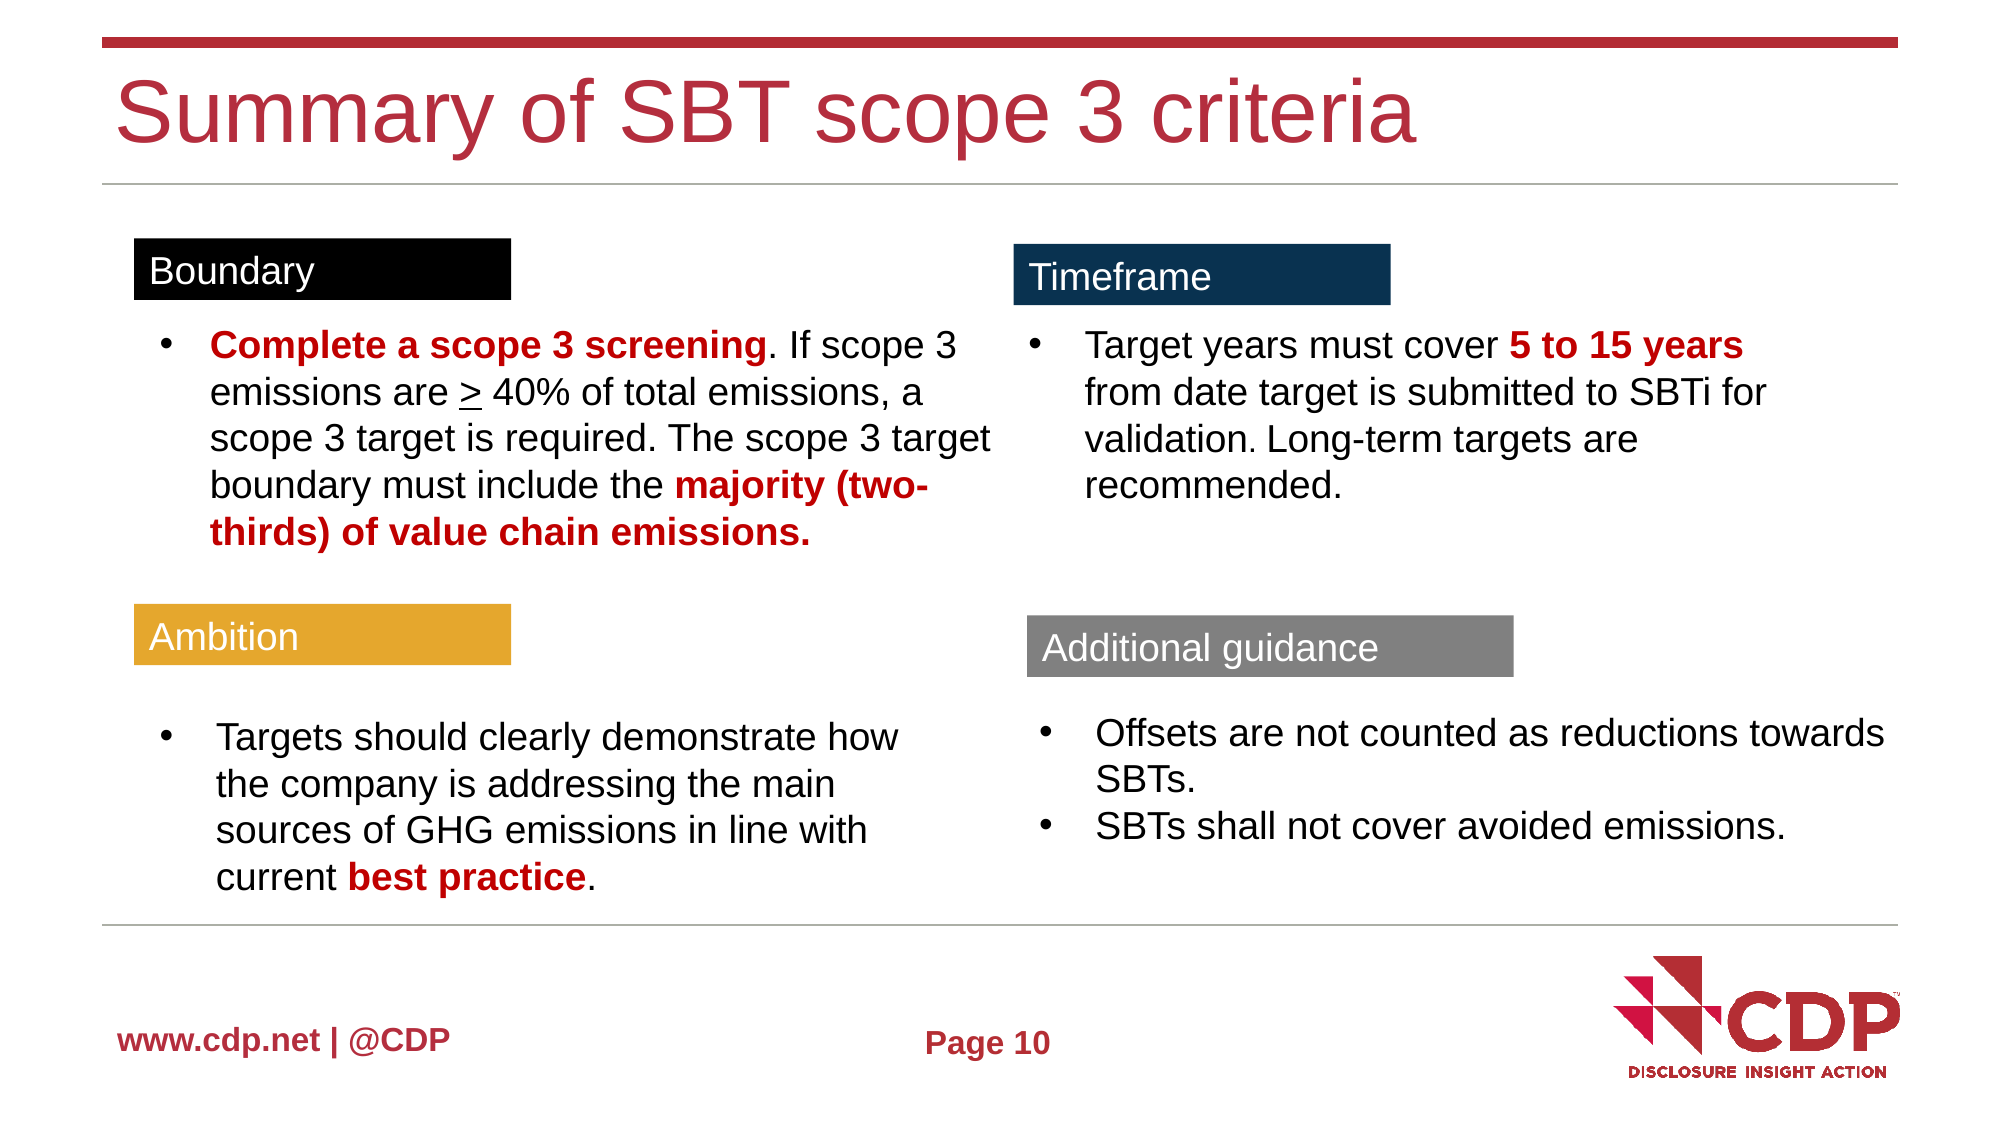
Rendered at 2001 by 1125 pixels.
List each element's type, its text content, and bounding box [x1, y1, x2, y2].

text_box Boundary [134, 238, 512, 300]
text_box Target years must cover 5 to 15 years from date target is submitted to SBTi for validation. Long-term targets are recommended. [1013, 312, 1836, 514]
text_box Offsets are not counted as reductions towards SBTs. SBTs shall not cover avoided emissions. [1024, 700, 1900, 855]
text_box Targets should clearly demonstrate how the company is addressing the main sources of GHG emissions in line with current best practice. [144, 704, 928, 999]
text_box Additional guidance [1027, 615, 1514, 677]
text_box Timeframe [1013, 243, 1391, 306]
text_box Complete a scope 3 screening. If scope 3 emissions are > 40% of total emissions, a scope 3 target is required. The scope 3 target boundary must include the majority (two-thirds) of value chain emissions. [144, 312, 1014, 607]
picture [1613, 956, 1900, 1080]
text_box Ambition [134, 603, 512, 666]
title Summary of SBT scope 3 criteria [99, 45, 1900, 169]
slide_number Page 10 [763, 1011, 1231, 1072]
